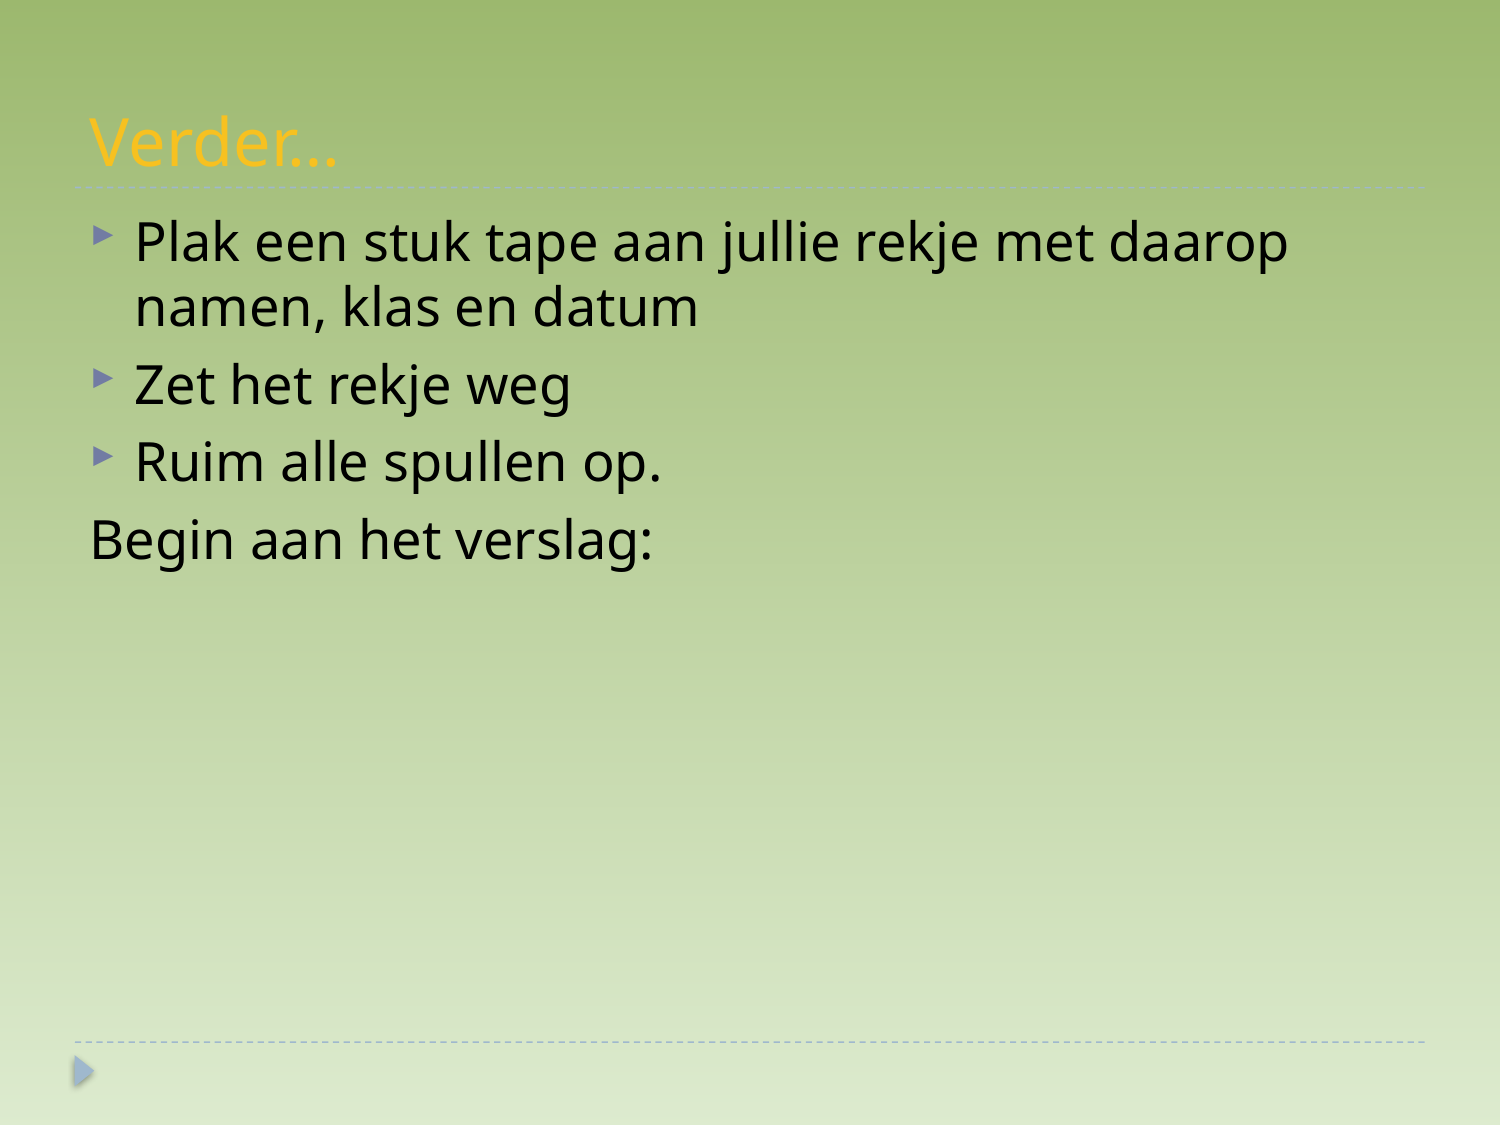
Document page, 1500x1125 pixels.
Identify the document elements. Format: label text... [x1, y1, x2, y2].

title Verder… [75, 24, 1425, 188]
list Plak een stuk tape aan jullie rekje met daarop namen, klas en datum Zet het rekje weg Ruim alle spullen op. Begin aan het verslag: [75, 200, 1425, 1010]
